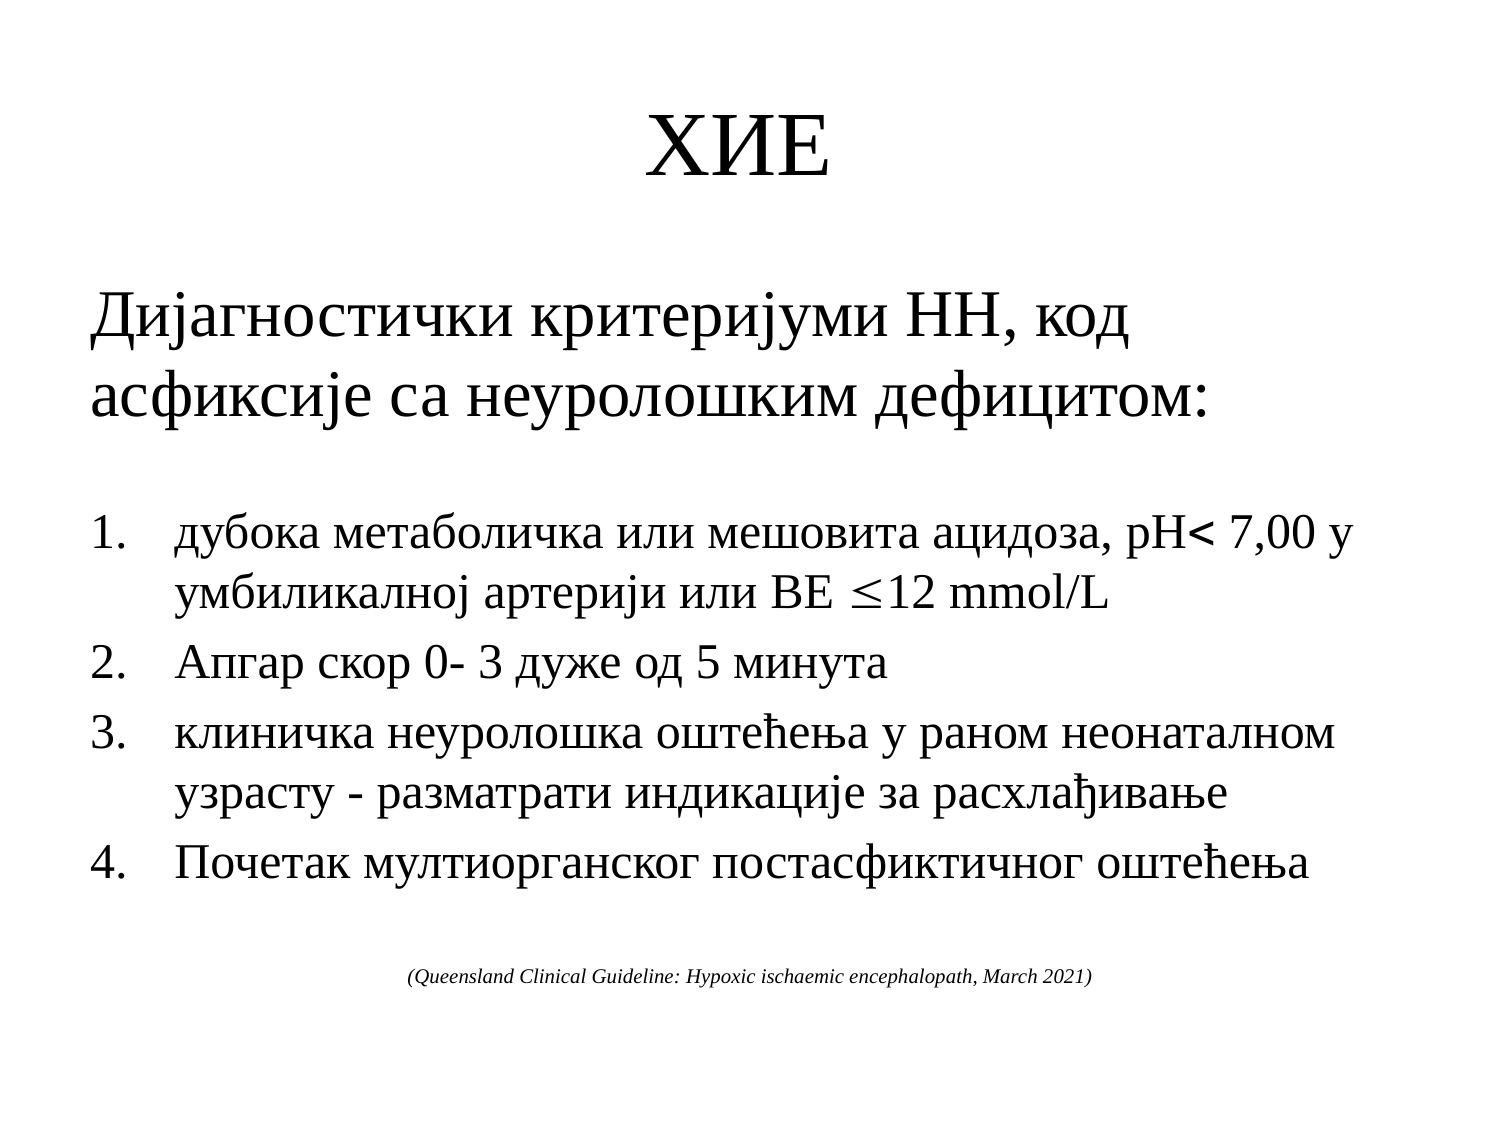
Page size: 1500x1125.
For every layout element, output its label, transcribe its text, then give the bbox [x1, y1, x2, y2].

title ХИЕ [75, 45, 1425, 233]
list Дијагностички критеријуми НН, код асфиксије са неуролошким дефицитом: дубока метаболичка или мешовита ацидоза, pH 7,00 у умбиликалној артерији или BE 12 mmol/L Апгар скор 0- 3 дуже од 5 минута клиничка неуролошка оштећења у раном неонаталном узрасту - разматрати индикације за расхлађивање Почетак мултиорганског постасфиктичног оштећења (Queensland Clinical Guideline: Hypoxic ischaemic encephalopath, March 2021) [75, 262, 1425, 1005]
